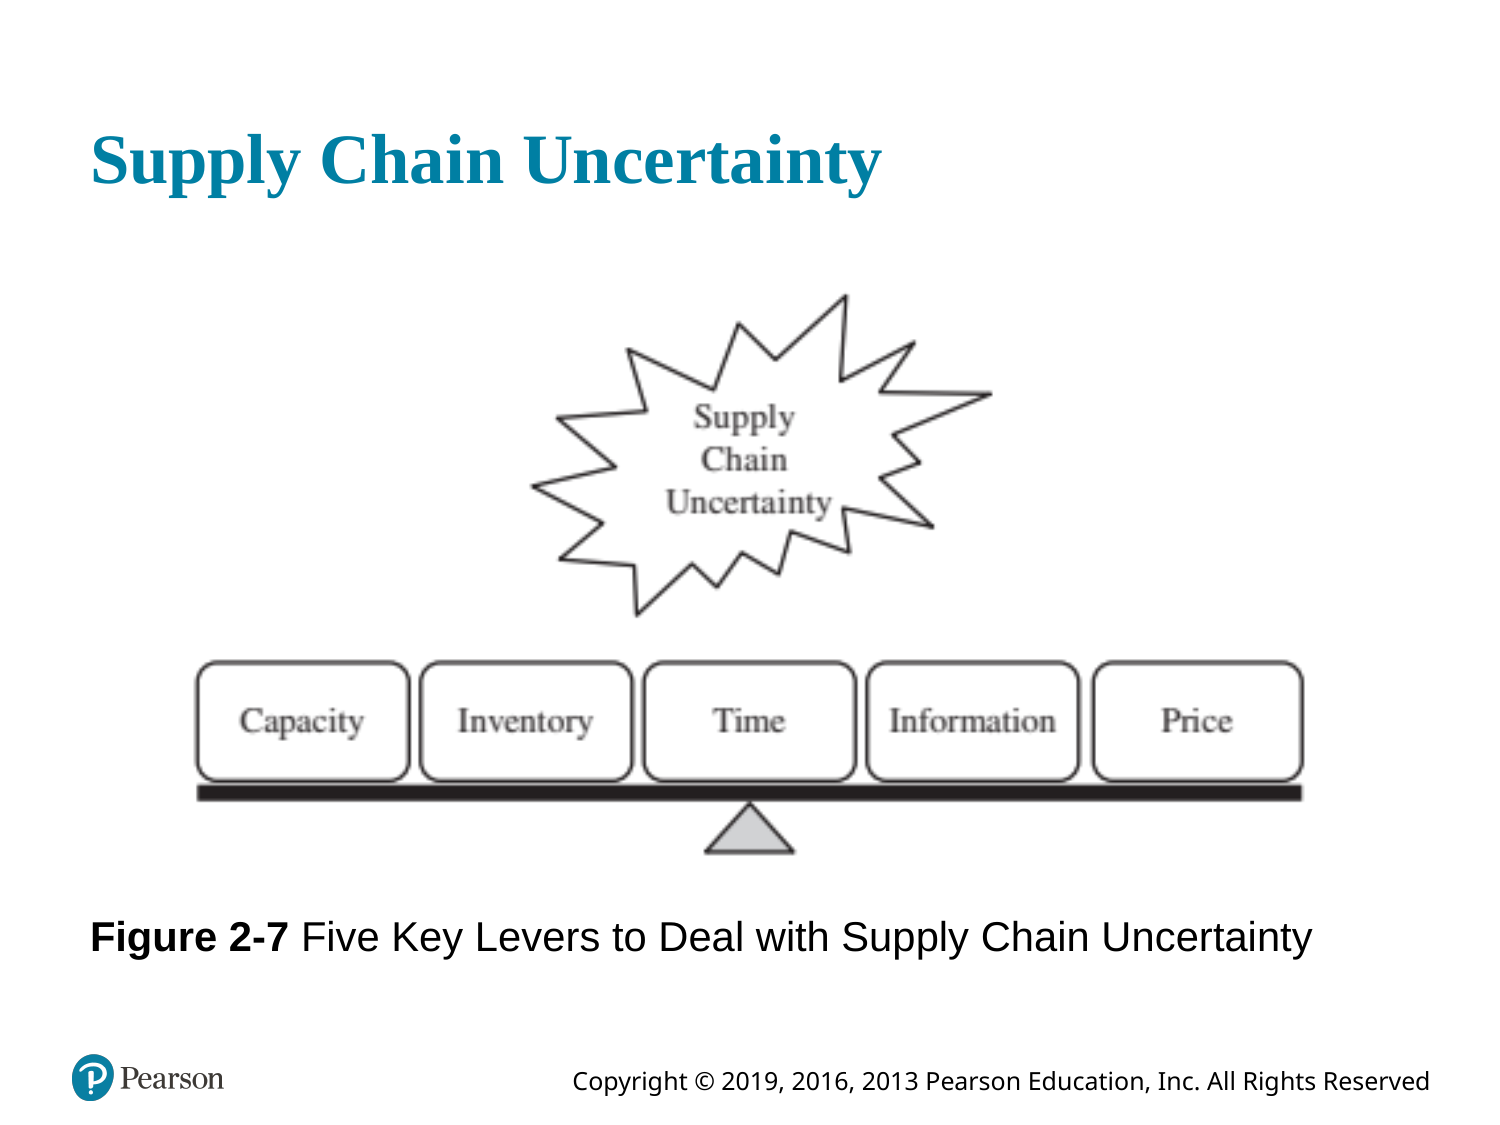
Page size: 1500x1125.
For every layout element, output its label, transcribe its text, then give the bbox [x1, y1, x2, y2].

picture [72, 1087, 83, 1101]
picture [98, 1054, 224, 1101]
picture [72, 1054, 88, 1070]
picture [186, 282, 1313, 872]
list Figure 2-7 Five Key Levers to Deal with Supply Chain Uncertainty [75, 904, 1425, 976]
picture [80, 1063, 106, 1088]
title Supply Chain Uncertainty [75, 37, 1425, 213]
